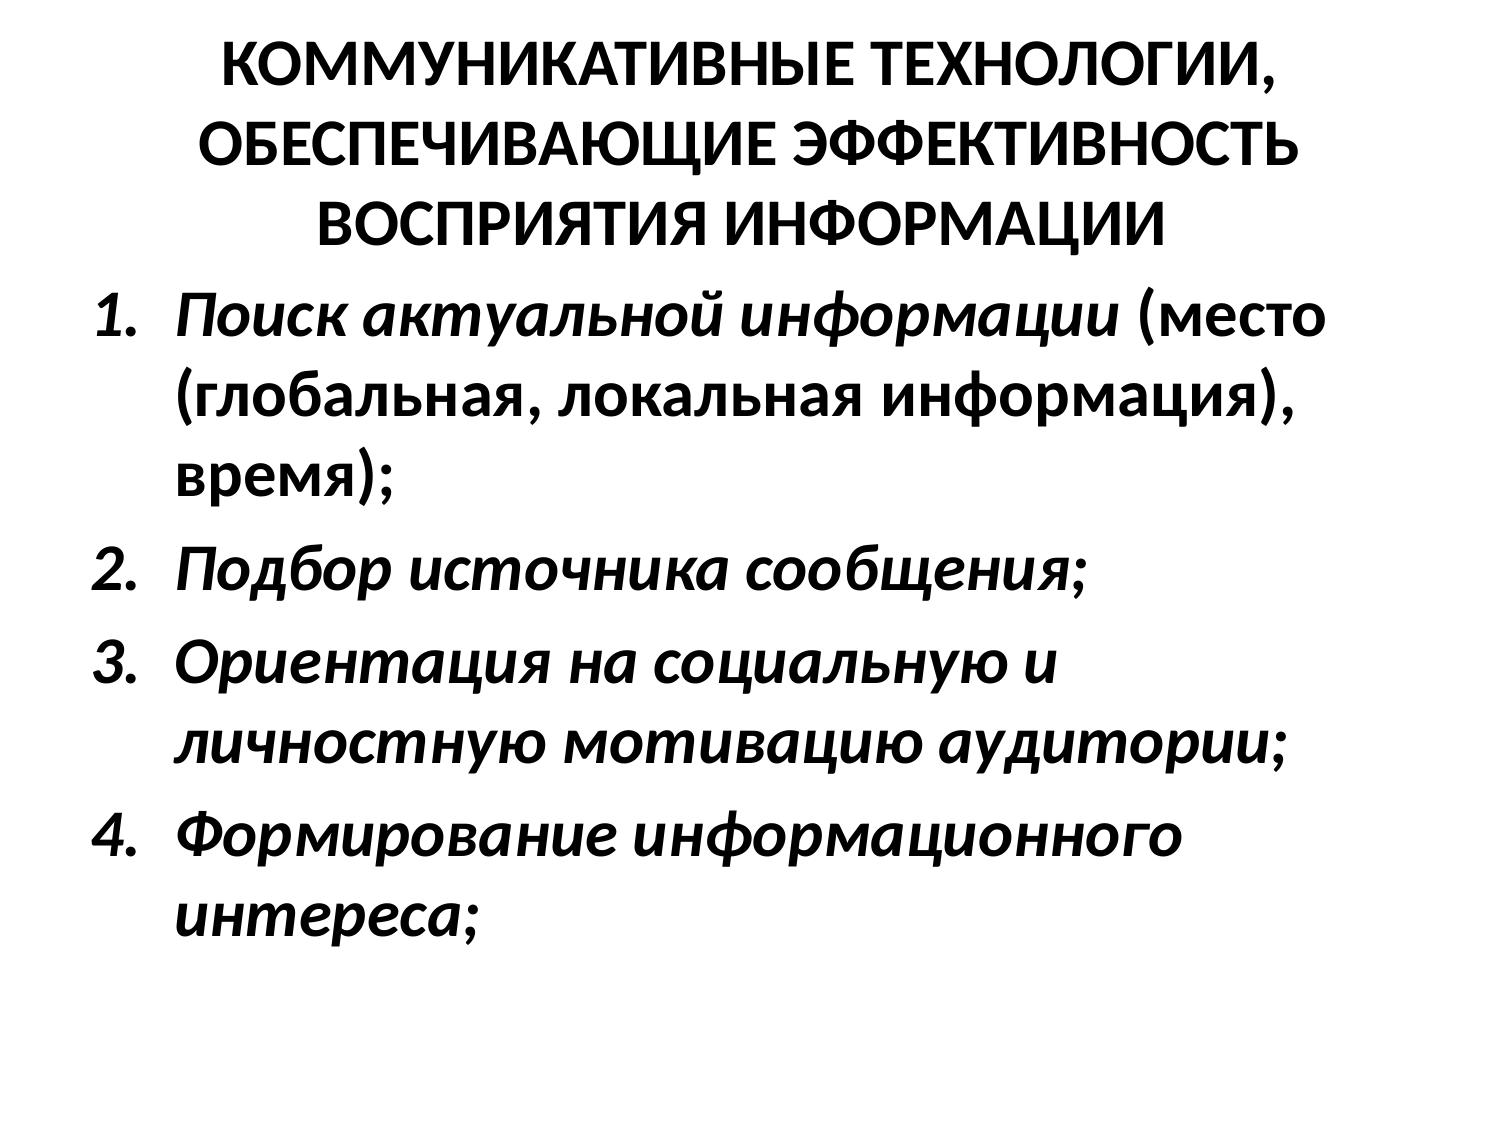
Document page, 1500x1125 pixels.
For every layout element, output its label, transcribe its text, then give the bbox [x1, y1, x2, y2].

list Поиск актуальной информации (место (глобальная, локальная информация), время); Подбор источника сообщения; Ориентация на социальную и личностную мотивацию аудитории; Формирование информационного интереса; [75, 262, 1425, 1005]
title КОММУНИКАТИВНЫЕ ТЕХНОЛОГИИ, ОБЕСПЕЧИВАЮЩИЕ ЭФФЕКТИВНОСТЬ ВОСПРИЯТИЯ ИНФОРМАЦИИ [75, 45, 1425, 233]
